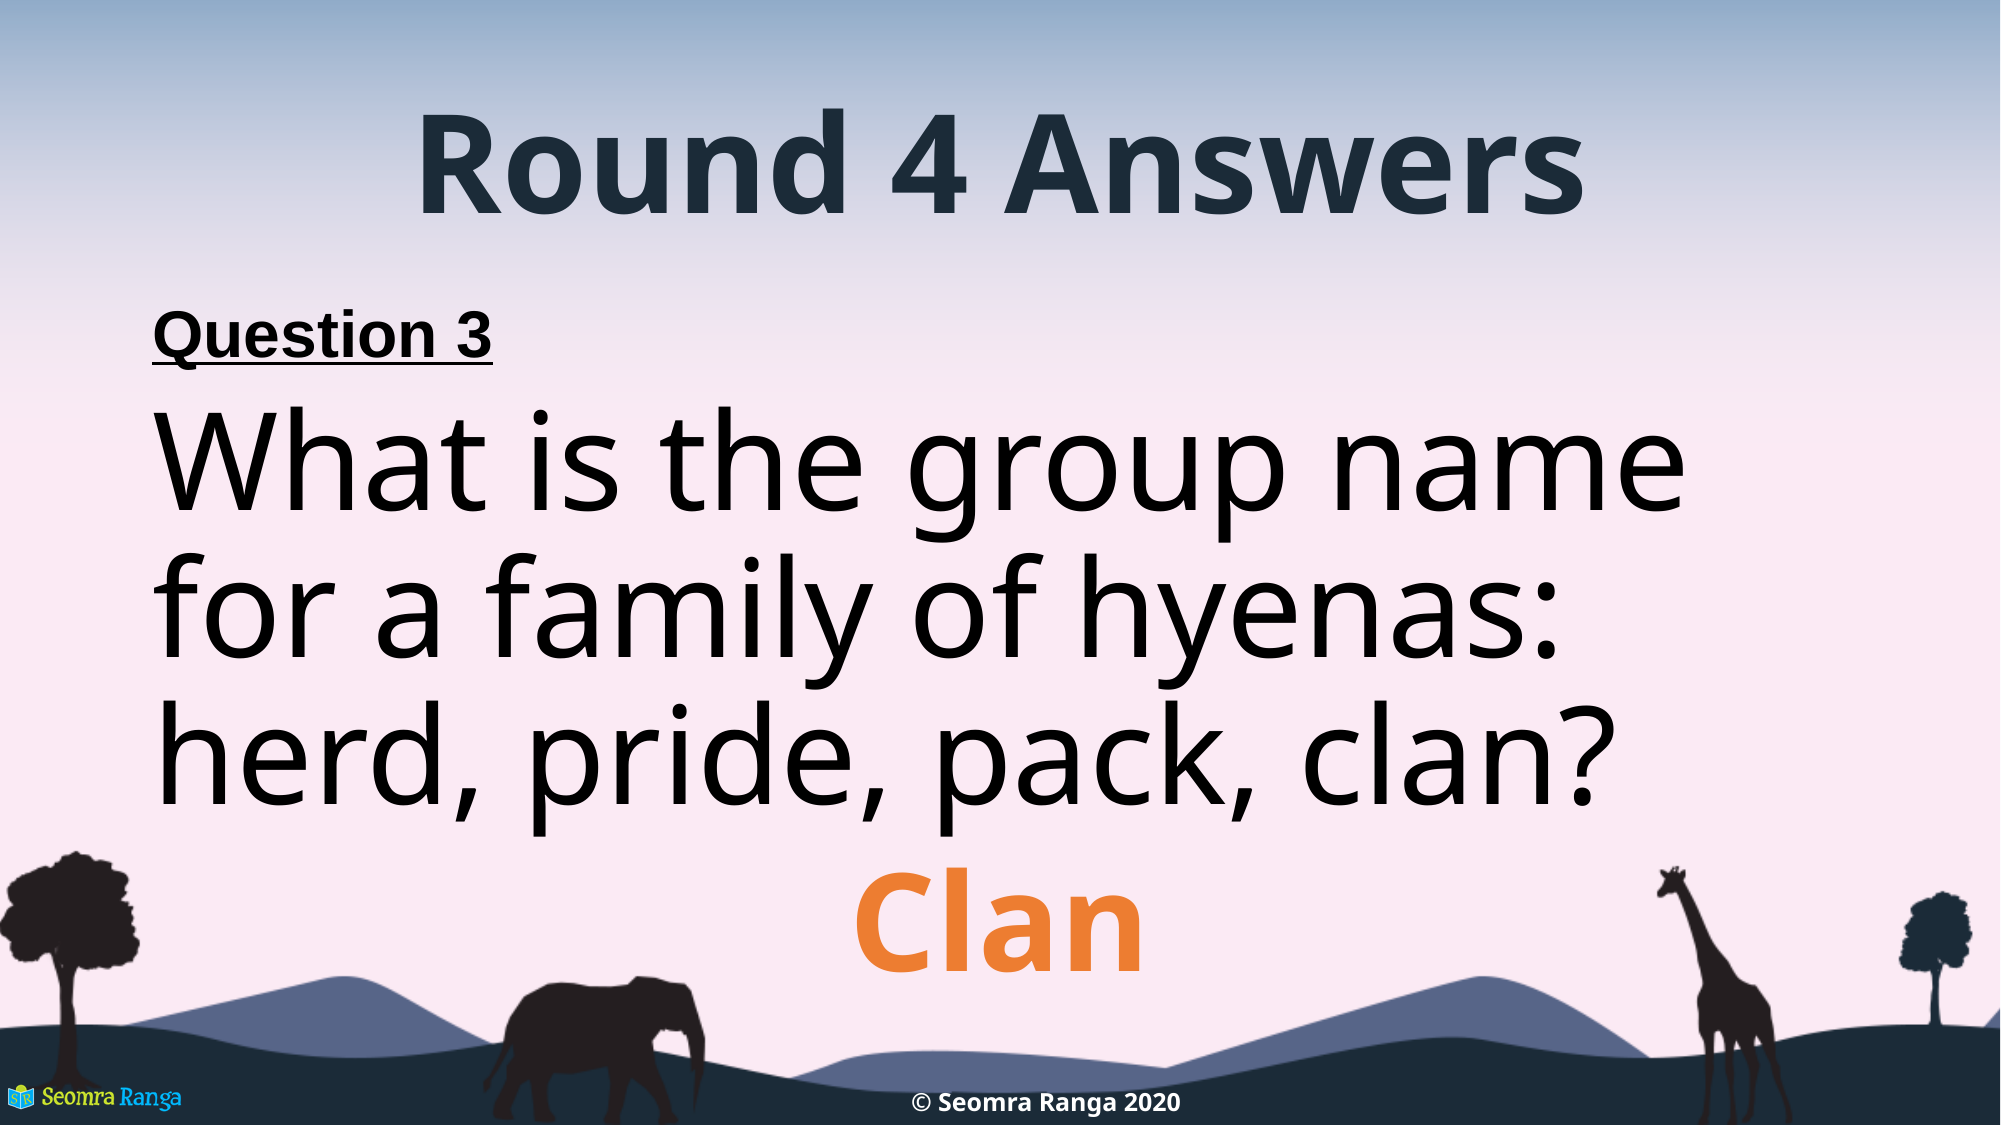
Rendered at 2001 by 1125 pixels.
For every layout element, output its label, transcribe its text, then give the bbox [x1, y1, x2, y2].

list Question 3 What is the group name for a family of hyenas: herd, pride, pack, clan? Clan [137, 293, 1863, 1014]
picture [0, 0, 2001, 1125]
text_box © Seomra Ranga 2020 www.seomraranga.com [762, 1079, 1330, 1125]
title Round 4 Answers [137, 59, 1863, 278]
